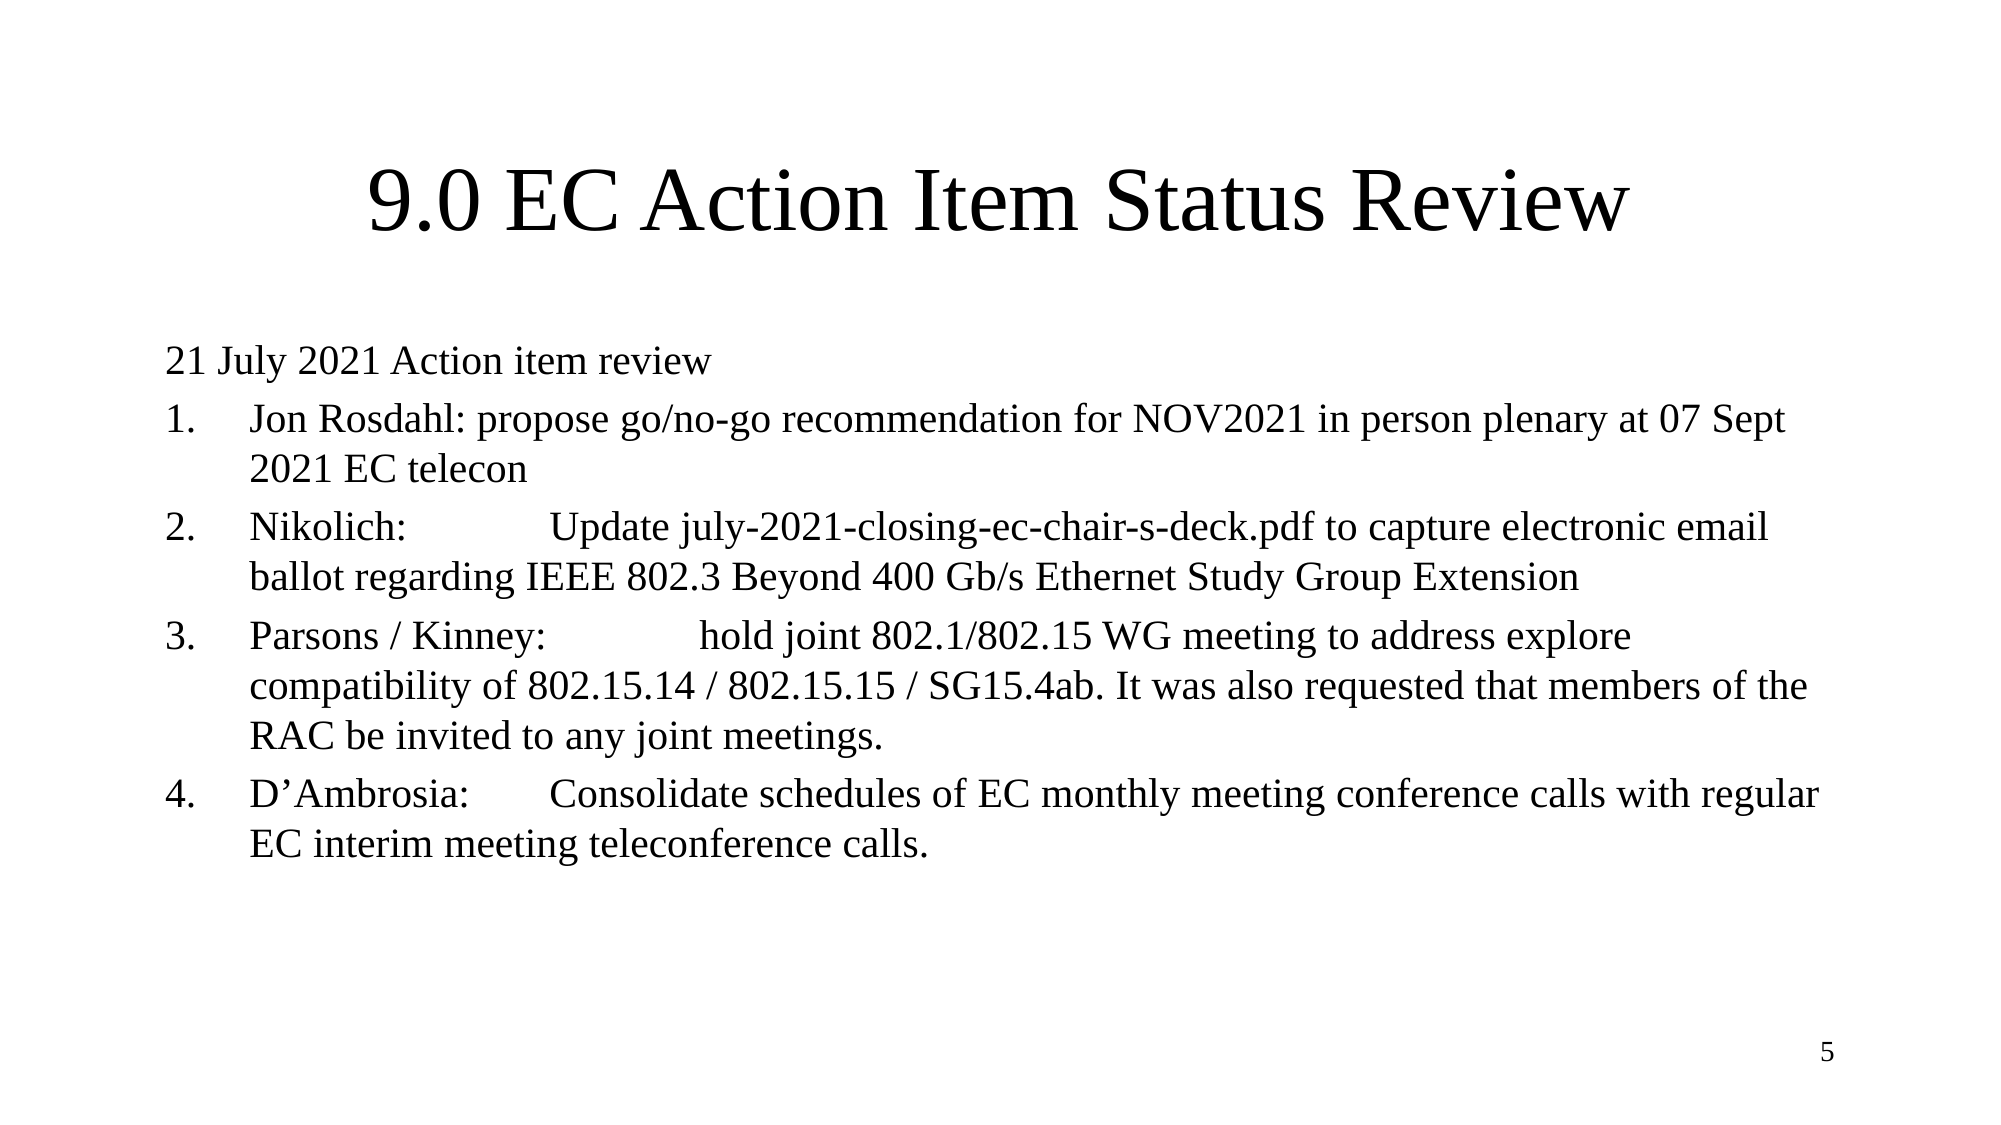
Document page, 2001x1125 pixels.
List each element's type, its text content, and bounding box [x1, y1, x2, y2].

title 9.0 EC Action Item Status Review [149, 99, 1851, 288]
list 21 July 2021 Action item review Jon Rosdahl: propose go/no-go recommendation for NOV2021 in person plenary at 07 Sept 2021 EC telecon Nikolich: Update july-2021-closing-ec-chair-s-deck.pdf to capture electronic email ballot regarding IEEE 802.3 Beyond 400 Gb/s Ethernet Study Group Extension Parsons / Kinney: hold joint 802.1/802.15 WG meeting to address explore compatibility of 802.15.14 / 802.15.15 / SG15.4ab. It was also requested that members of the RAC be invited to any joint meetings. D’Ambrosia: Consolidate schedules of EC monthly meeting conference calls with regular EC interim meeting teleconference calls. [149, 324, 1851, 1001]
slide_number 5 [1433, 1024, 1851, 1101]
